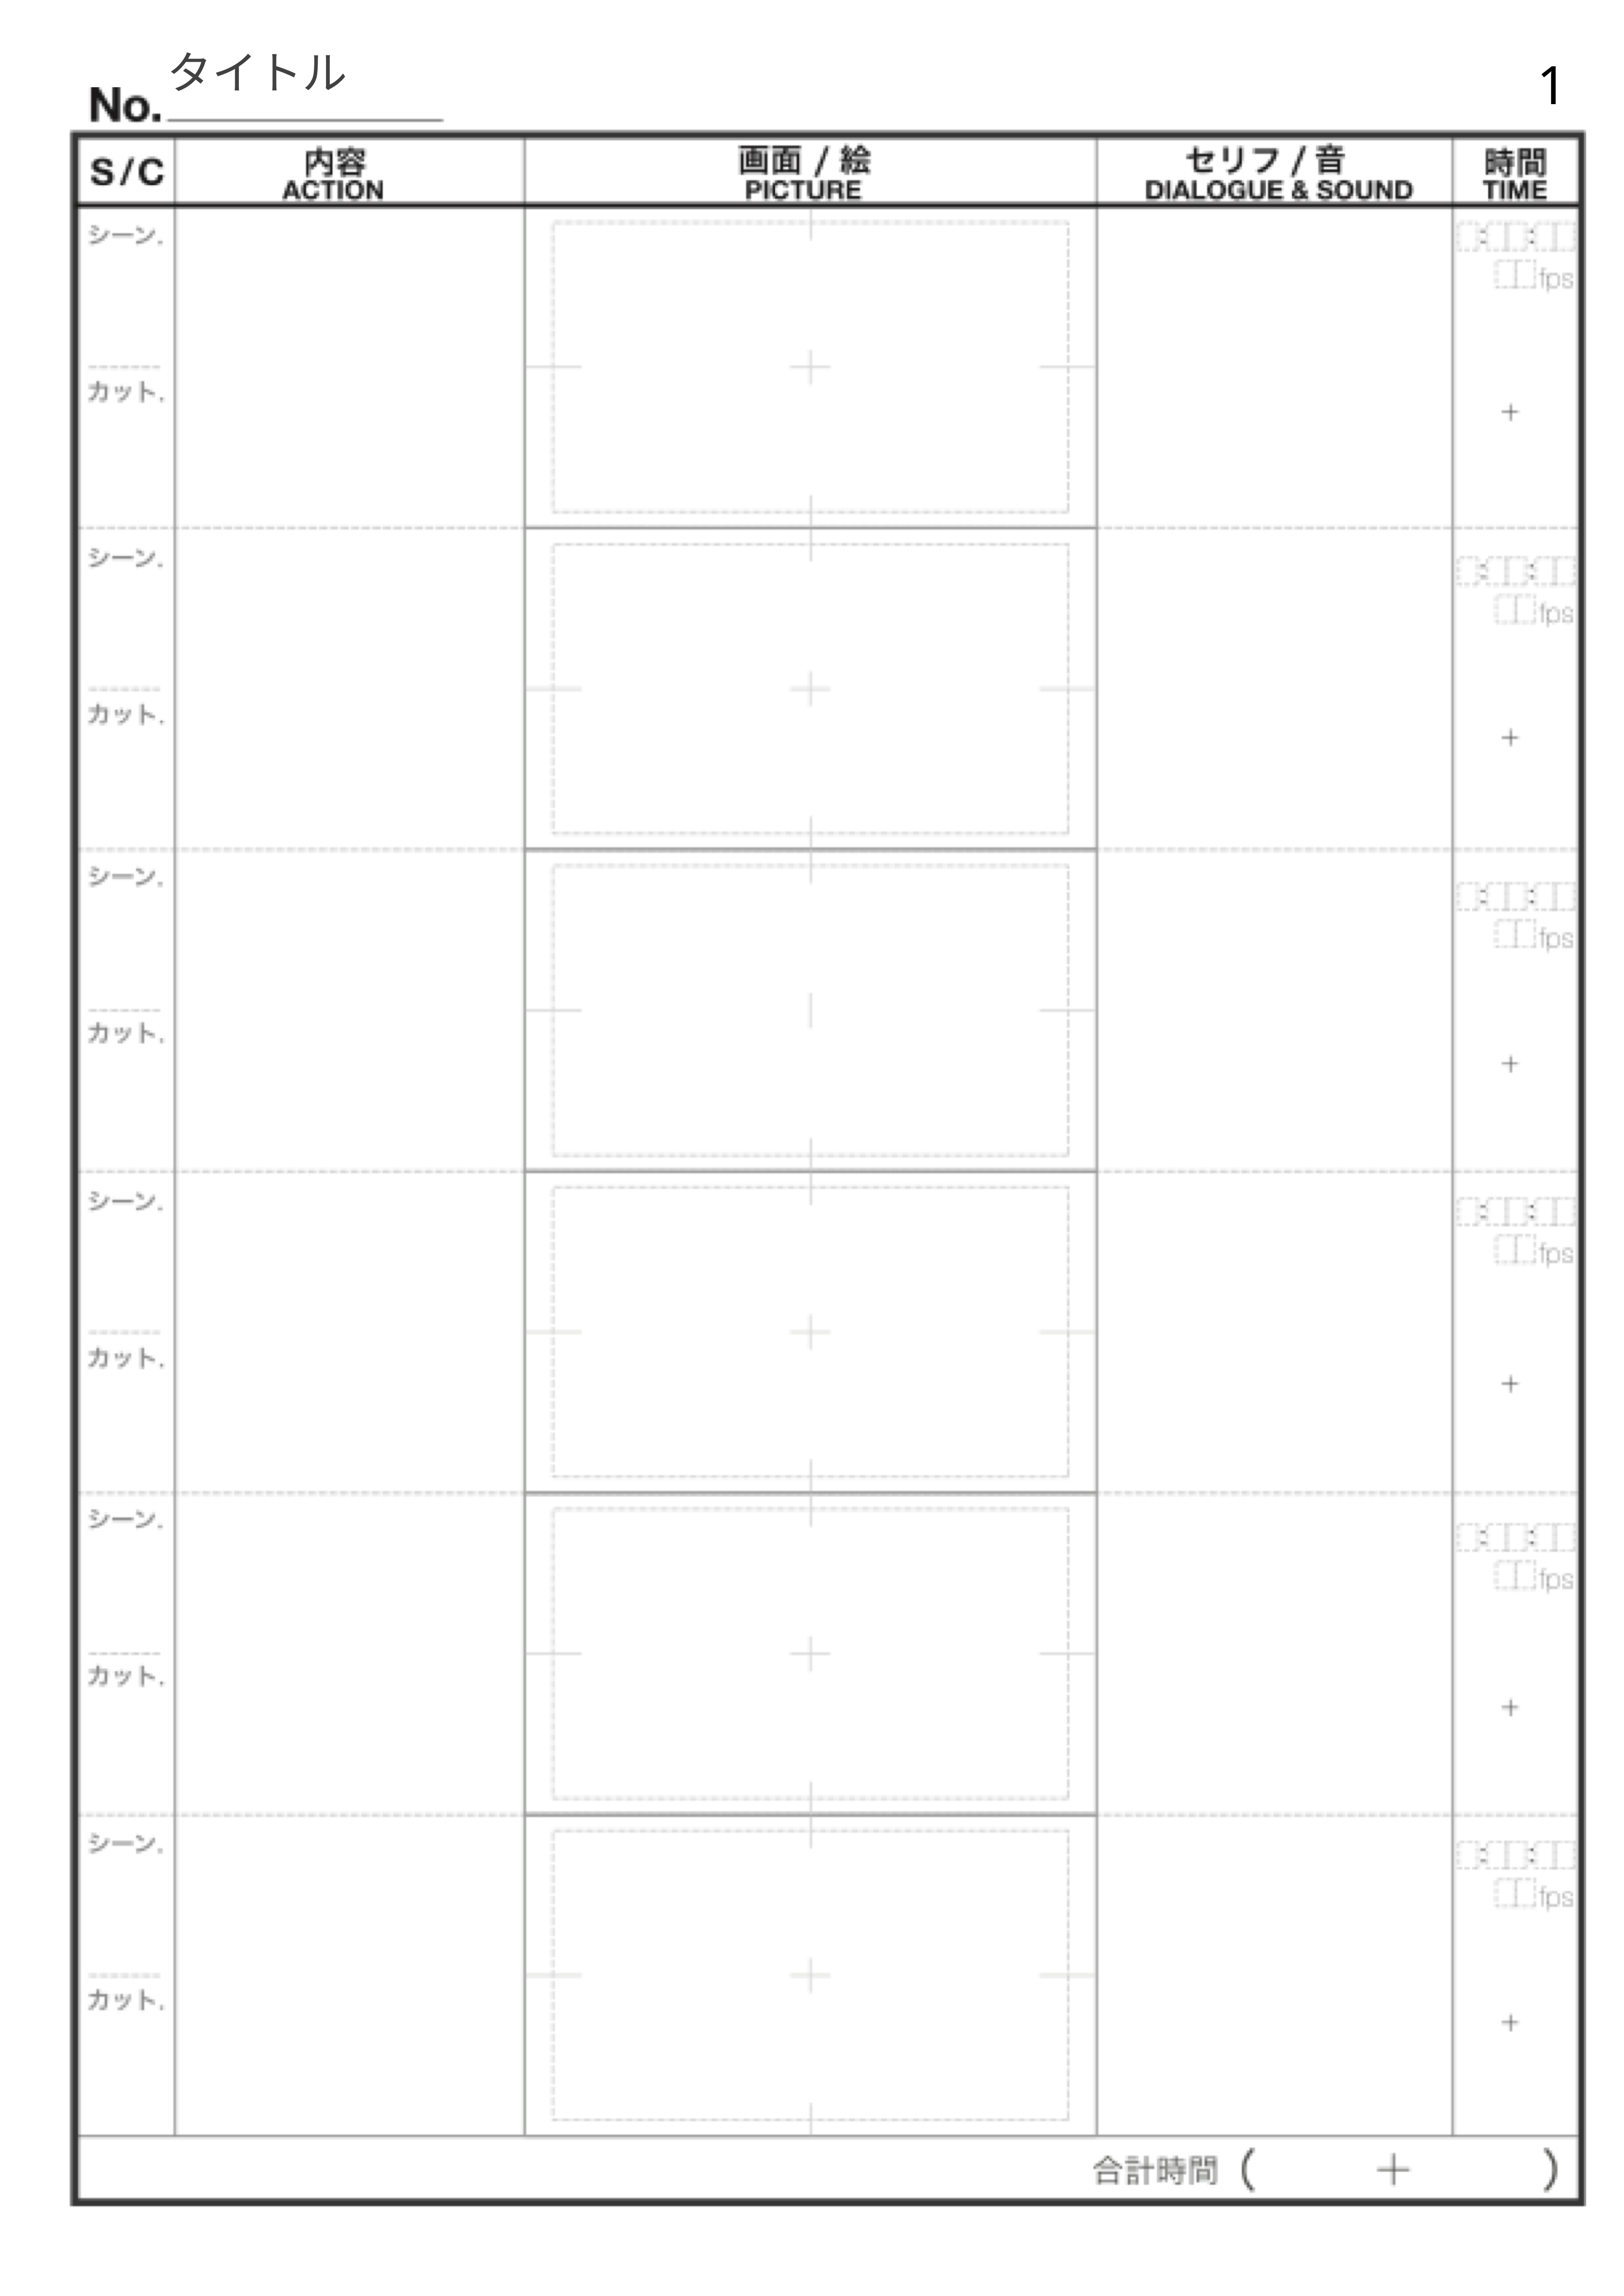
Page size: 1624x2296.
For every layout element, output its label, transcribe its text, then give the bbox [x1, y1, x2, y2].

text_box タイトル [161, 38, 354, 85]
picture [37, 87, 1586, 2209]
text_box 1 [1416, 45, 1624, 130]
